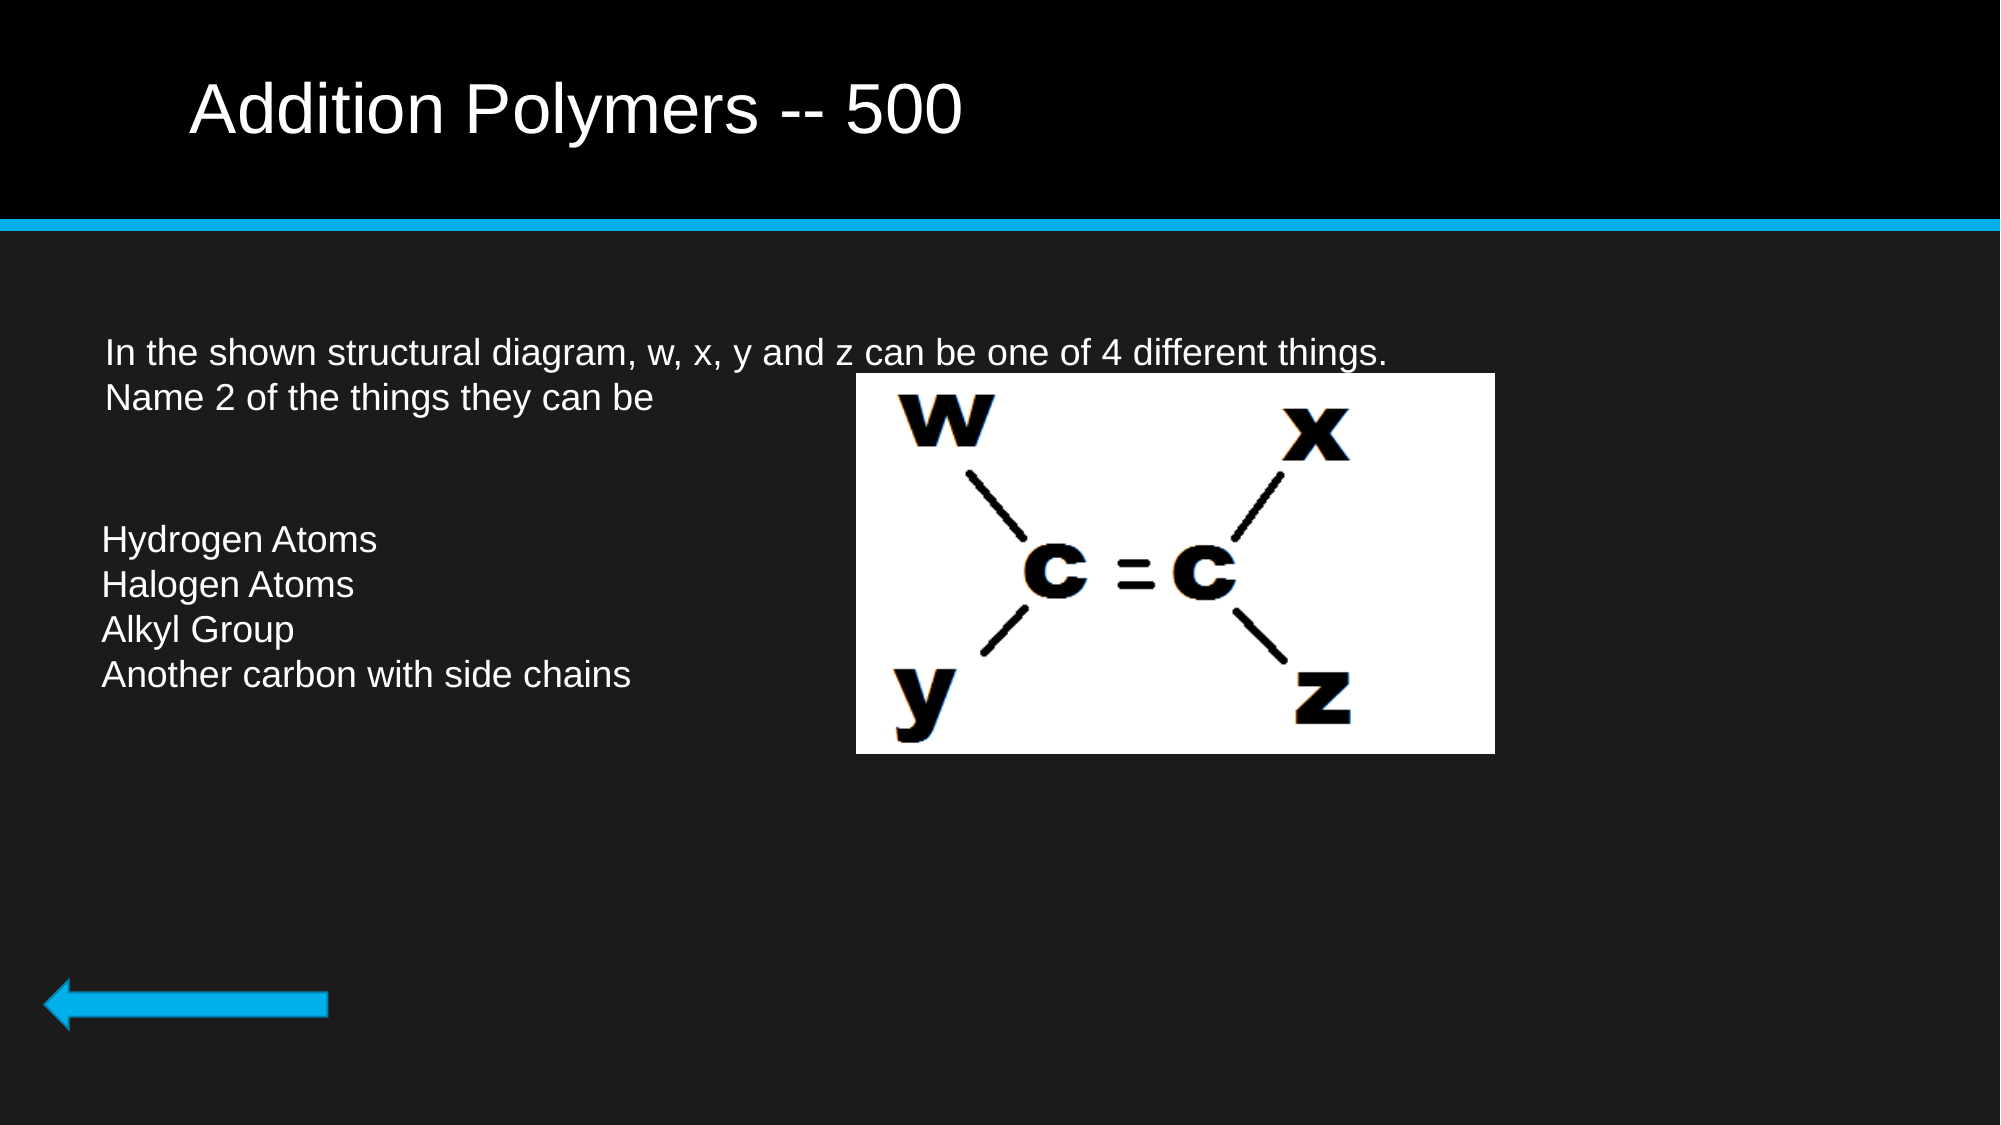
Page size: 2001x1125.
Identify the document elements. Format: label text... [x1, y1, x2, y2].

text_box In the shown structural diagram, w, x, y and z can be one of 4 different things. Name 2 of the things they can be [89, 320, 1404, 426]
title Addition Polymers -- 500 [174, 20, 1825, 201]
text_box Hydrogen Atoms Halogen Atoms Alkyl Group Another carbon with side chains [86, 507, 647, 703]
picture [856, 373, 1495, 754]
text_box [42, 977, 329, 1032]
